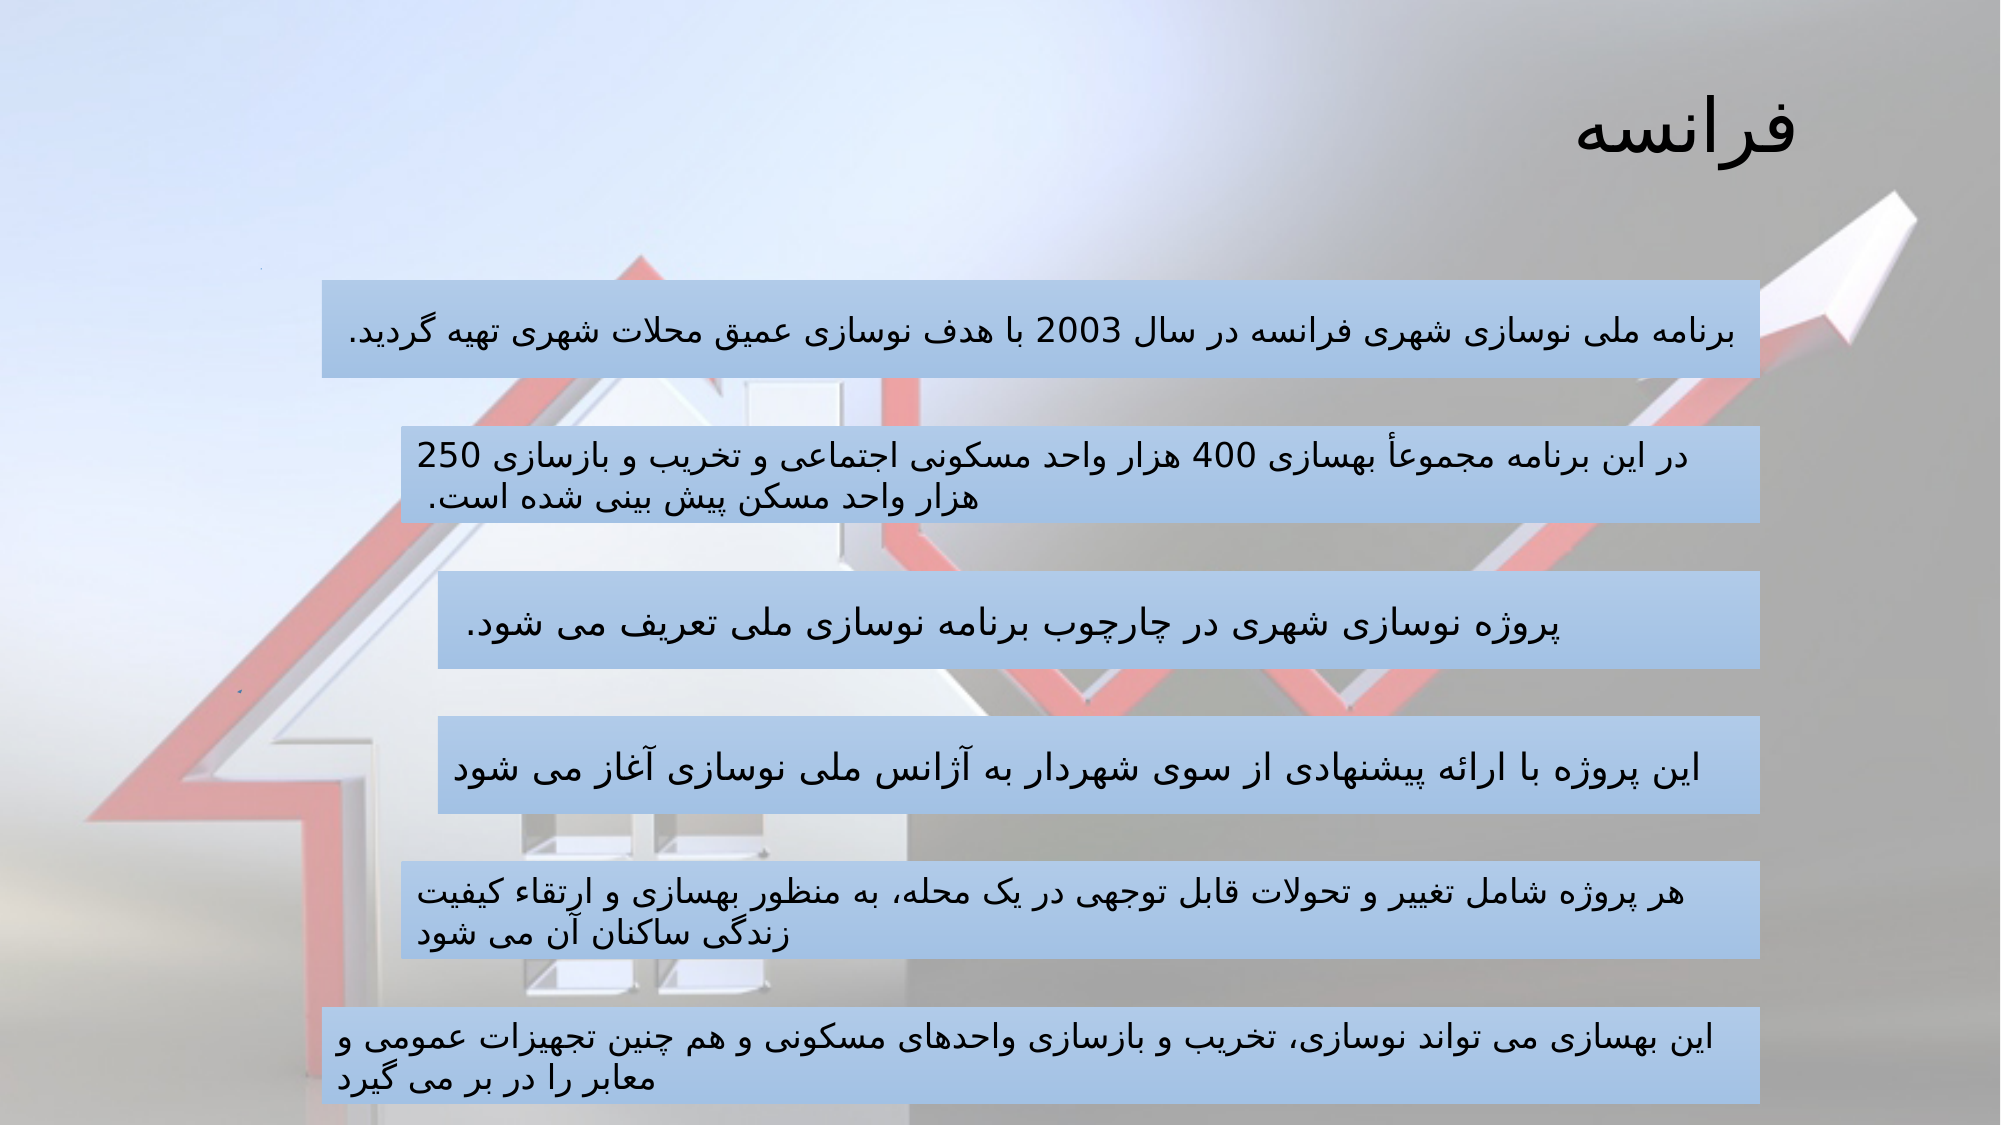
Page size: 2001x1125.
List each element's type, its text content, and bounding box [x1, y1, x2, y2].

title فرانسه [88, 19, 1814, 238]
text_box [235, 190, 1760, 1111]
picture [0, 0, 2001, 1125]
